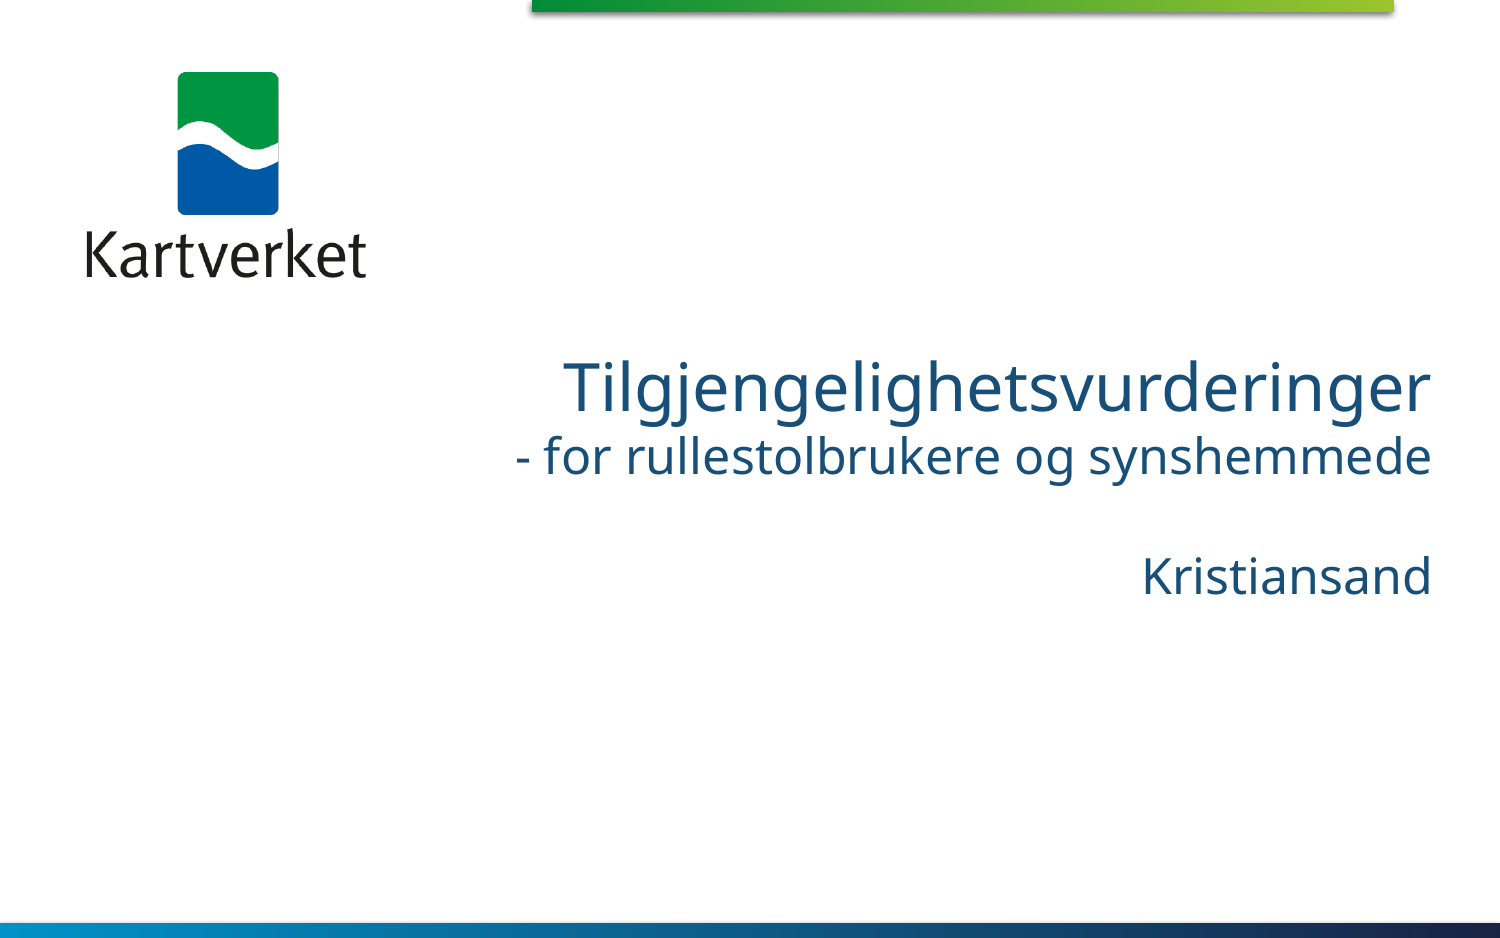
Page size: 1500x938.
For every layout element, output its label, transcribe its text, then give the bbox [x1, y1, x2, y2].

text_box Tilgjengelighetsvurderinger - for rullestolbrukere og synshemmede Kristiansand [66, 337, 1449, 613]
